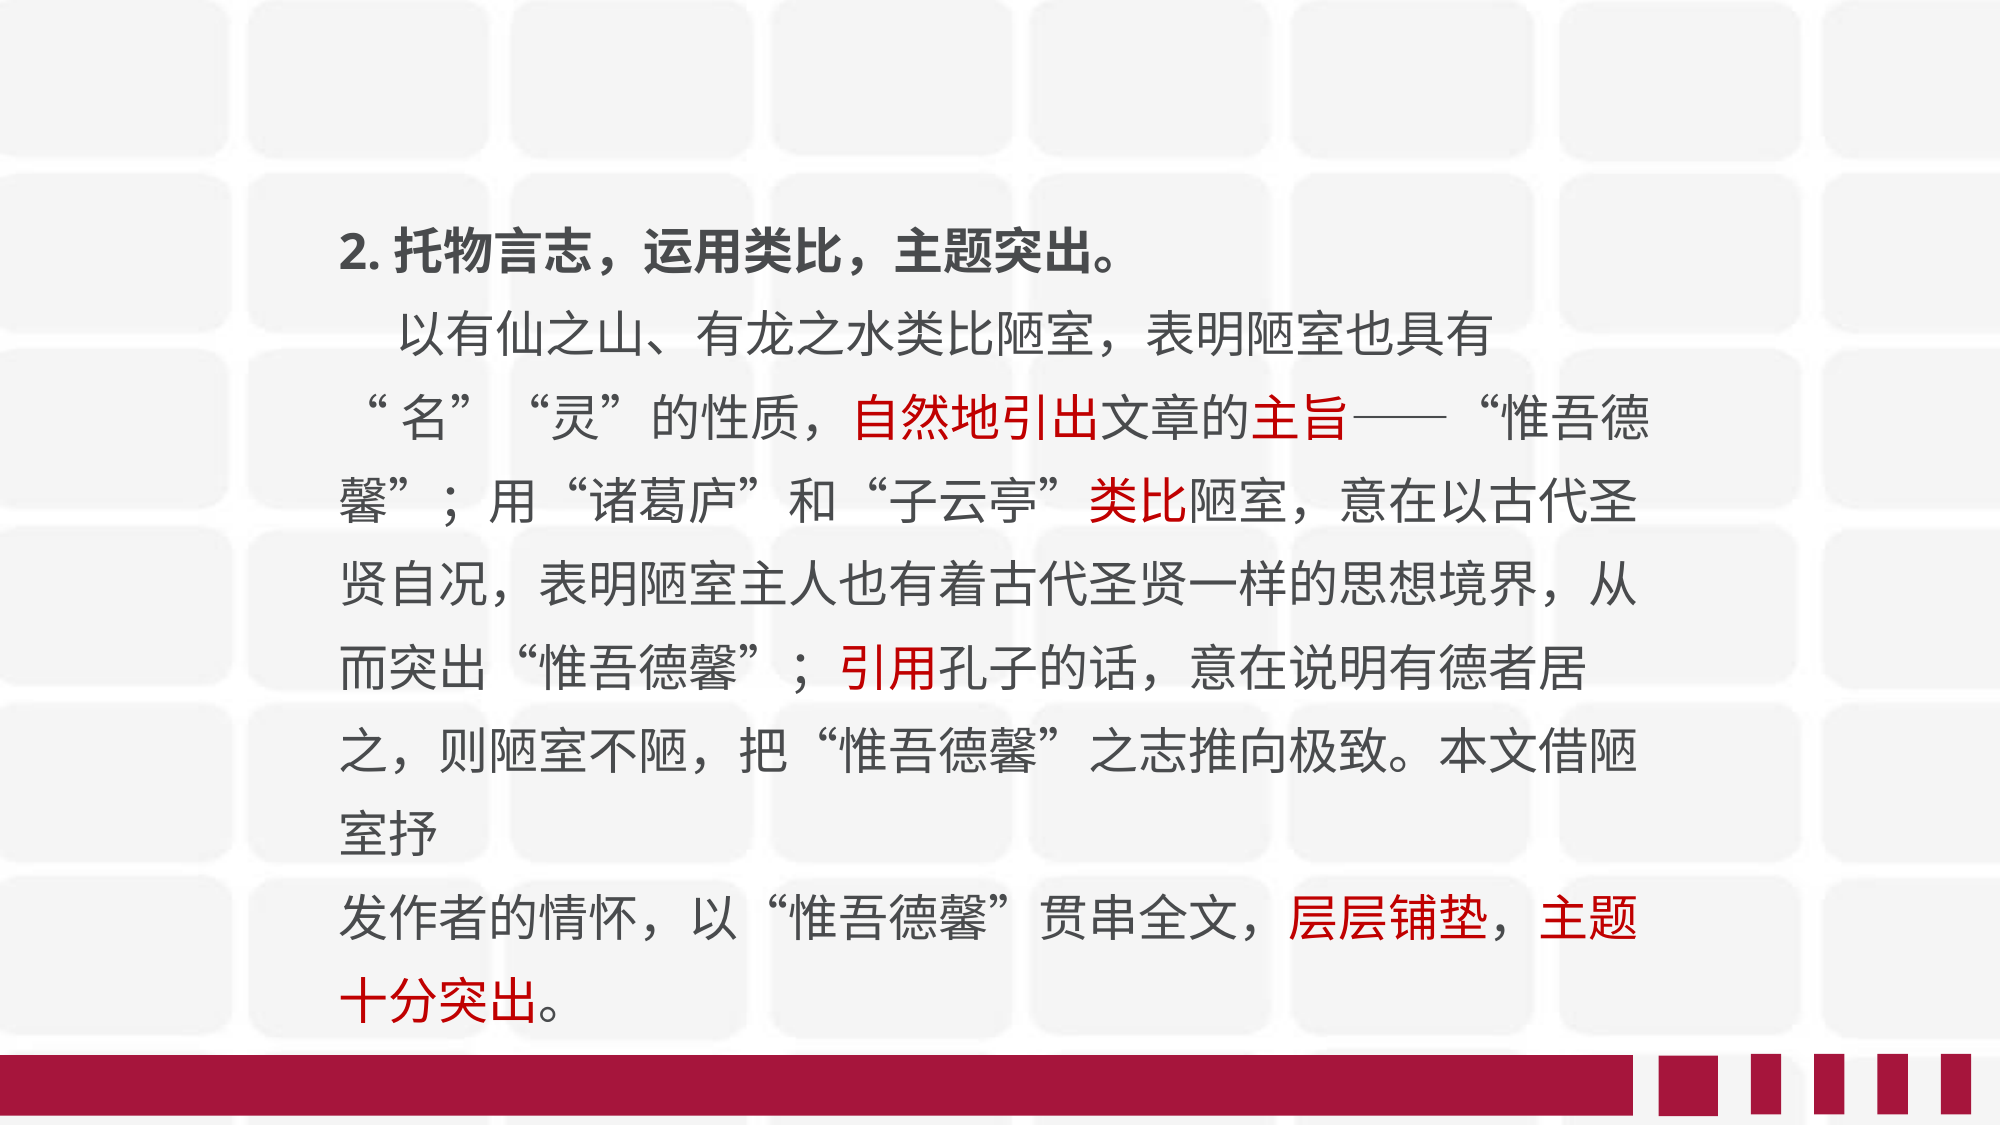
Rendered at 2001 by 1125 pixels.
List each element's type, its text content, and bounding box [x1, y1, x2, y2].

text_box 2.托物言志，运用类比，主题突出。 以有仙之山、有龙之水类比陋室，表明陋室也具有 “名”“灵”的性质，自然地引出文章的主旨——“惟吾德 馨”；用“诸葛庐”和“子云亭”类比陋室，意在以古代圣 贤自况，表明陋室主人也有着古代圣贤一样的思想境界，从 而突出“惟吾德馨”；引用孔子的话，意在说明有德者居之，则陋室不陋，把“惟吾德馨”之志推向极致。本文借陋室抒 发作者的情怀，以“惟吾德馨”贯串全文，层层铺垫，主题 十分突出。 [327, 190, 1673, 1062]
picture [0, 0, 2000, 1125]
